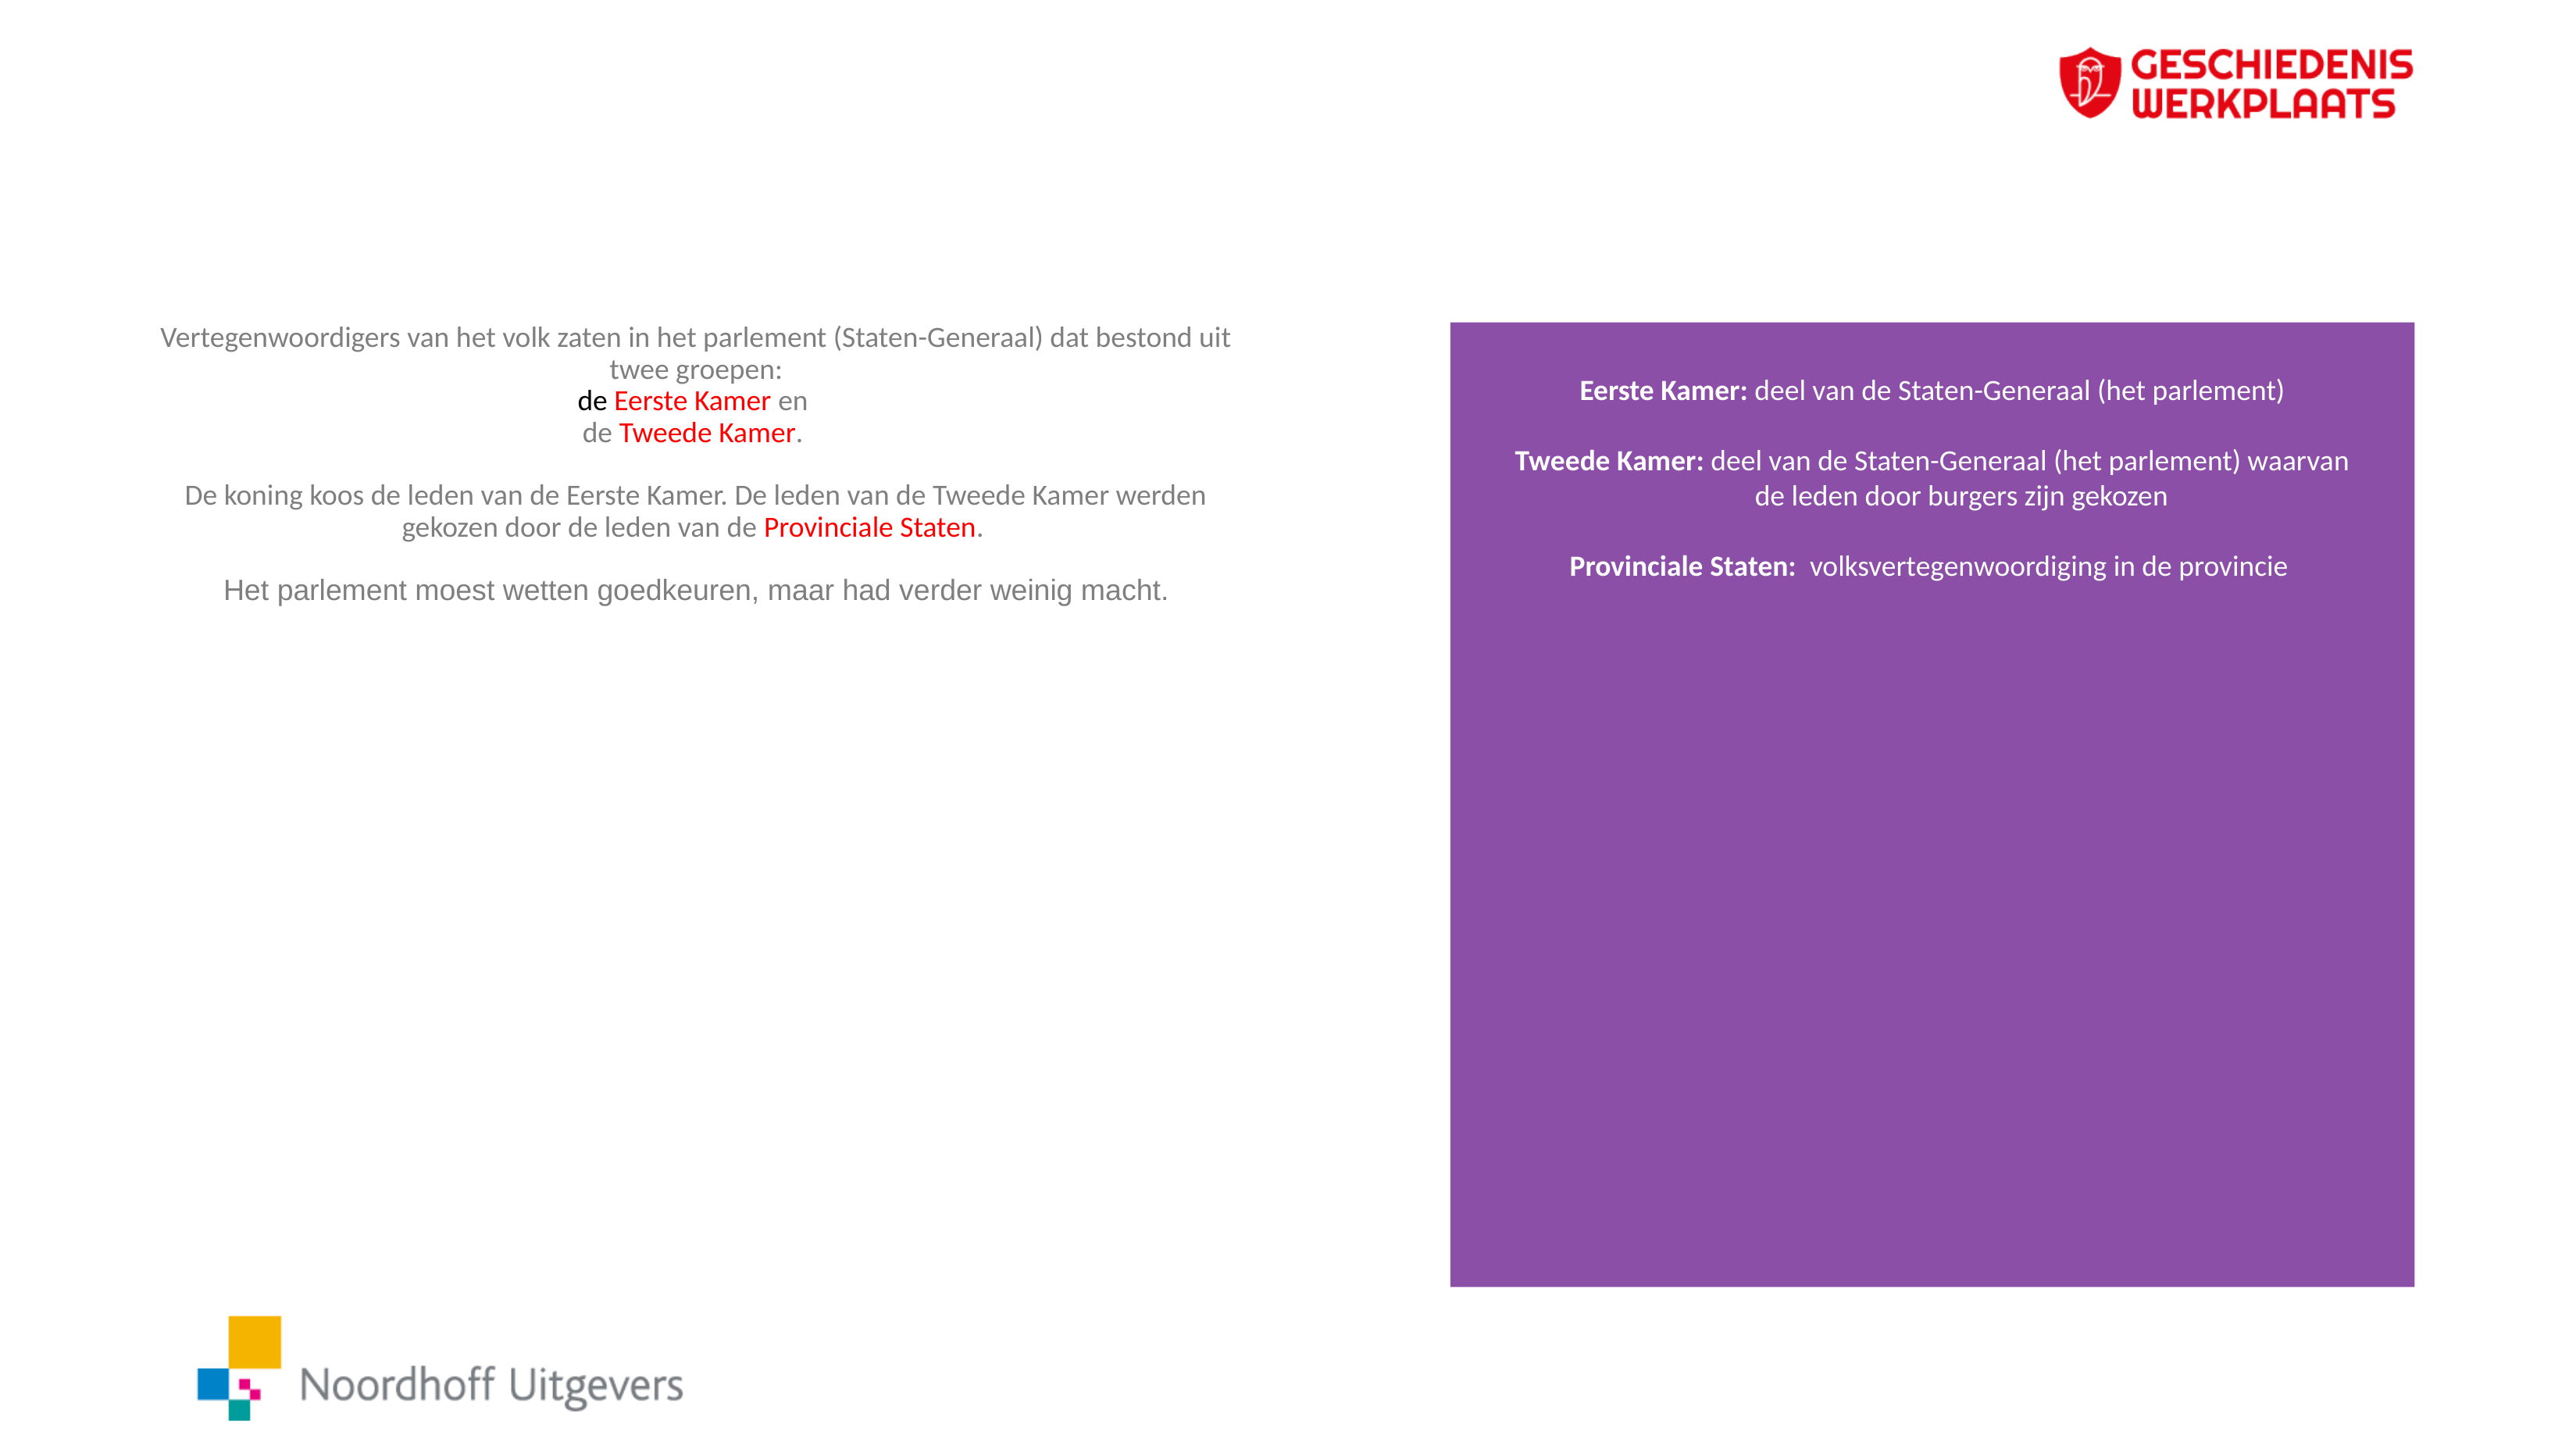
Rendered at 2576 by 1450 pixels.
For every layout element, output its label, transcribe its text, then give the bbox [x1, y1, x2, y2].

list Eerste Kamer: deel van de Staten-Generaal (het parlement) Tweede Kamer: deel van de Staten-Generaal (het parlement) waarvan de leden door burgers zijn gekozen Provinciale Staten: volksvertegenwoordiging in de provincie [1450, 322, 2415, 1288]
picture [1610, 0, 2576, 161]
list Vertegenwoordigers van het volk zaten in het parlement (Staten-Generaal) dat bestond uit twee groepen: de Eerste Kamer en de Tweede Kamer. De koning koos de leden van de Eerste Kamer. De leden van de Tweede Kamer werden gekozen door de leden van de Provinciale Staten. Het parlement moest wetten goedkeuren, maar had verder weinig macht. [159, 322, 1247, 1288]
picture [159, 1288, 802, 1449]
